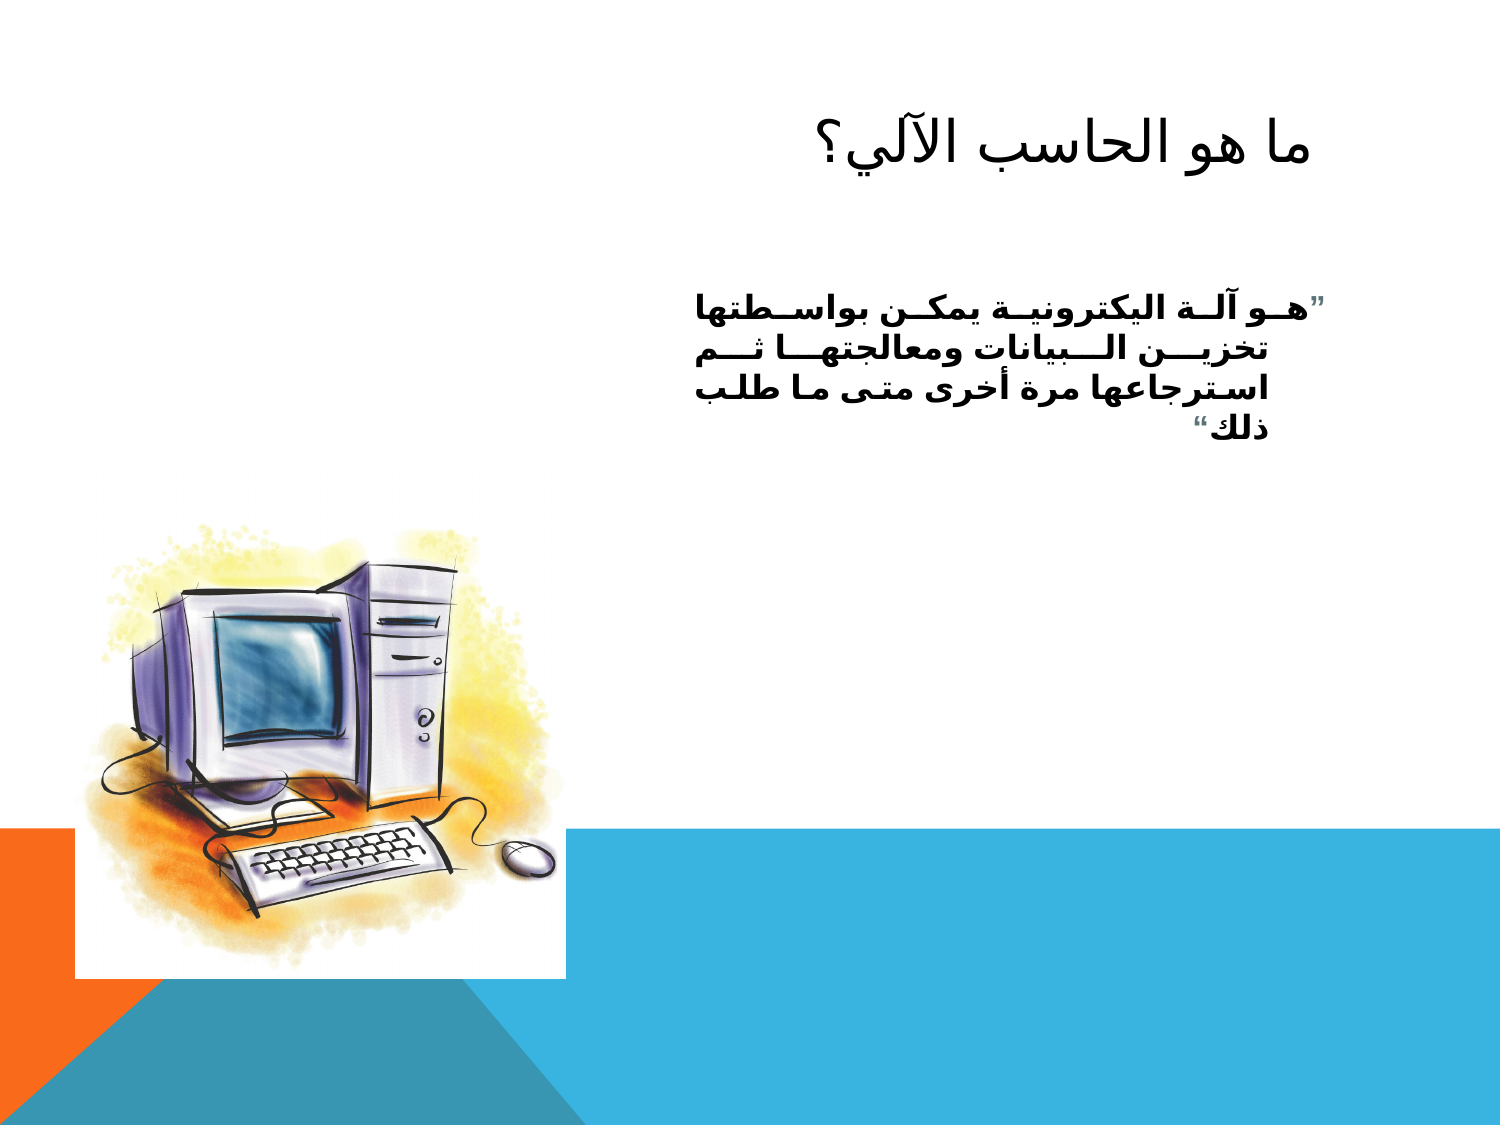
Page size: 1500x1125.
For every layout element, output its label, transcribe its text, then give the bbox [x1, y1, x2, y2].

list ”هو آلة اليكترونية يمكن بواسطتها تخزين البيانات ومعالجتها ثم استرجاعها مرة أخرى متى ما طلب ذلك“ [679, 278, 1341, 1023]
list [74, 467, 566, 979]
title ما هو الحاسب الآلي؟ [75, 45, 1329, 233]
